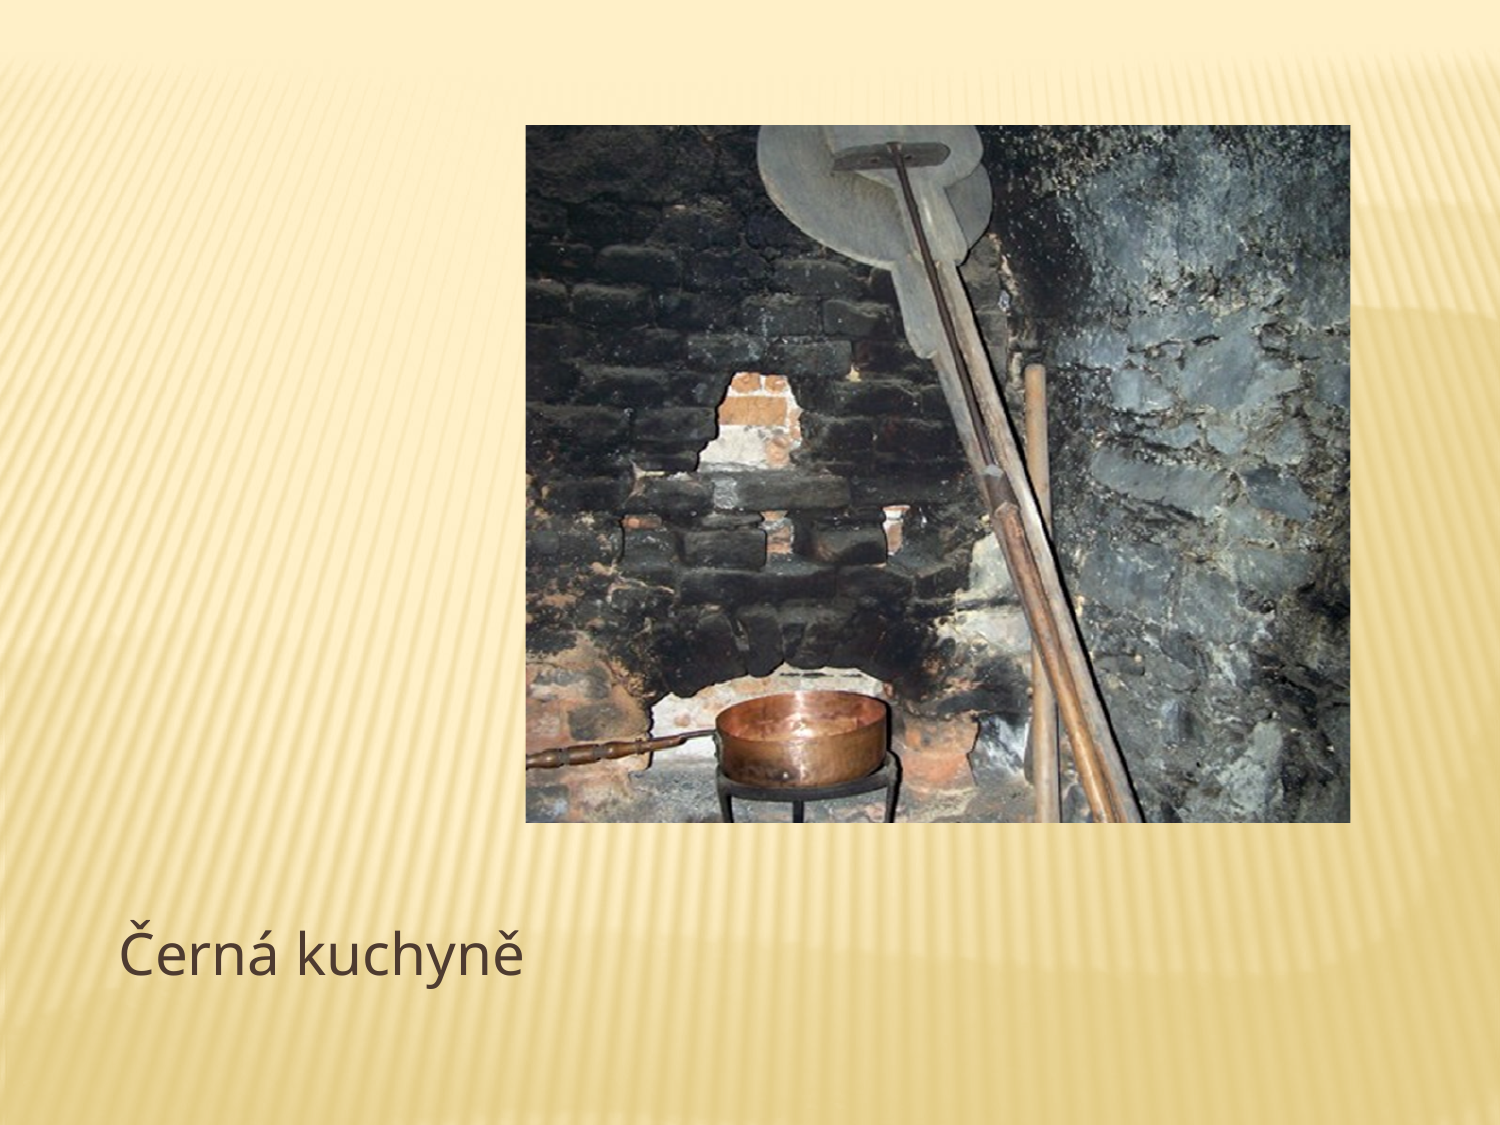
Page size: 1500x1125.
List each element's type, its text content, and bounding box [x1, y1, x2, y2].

list Černá kuchyně [100, 916, 1063, 1044]
picture [525, 125, 1351, 823]
